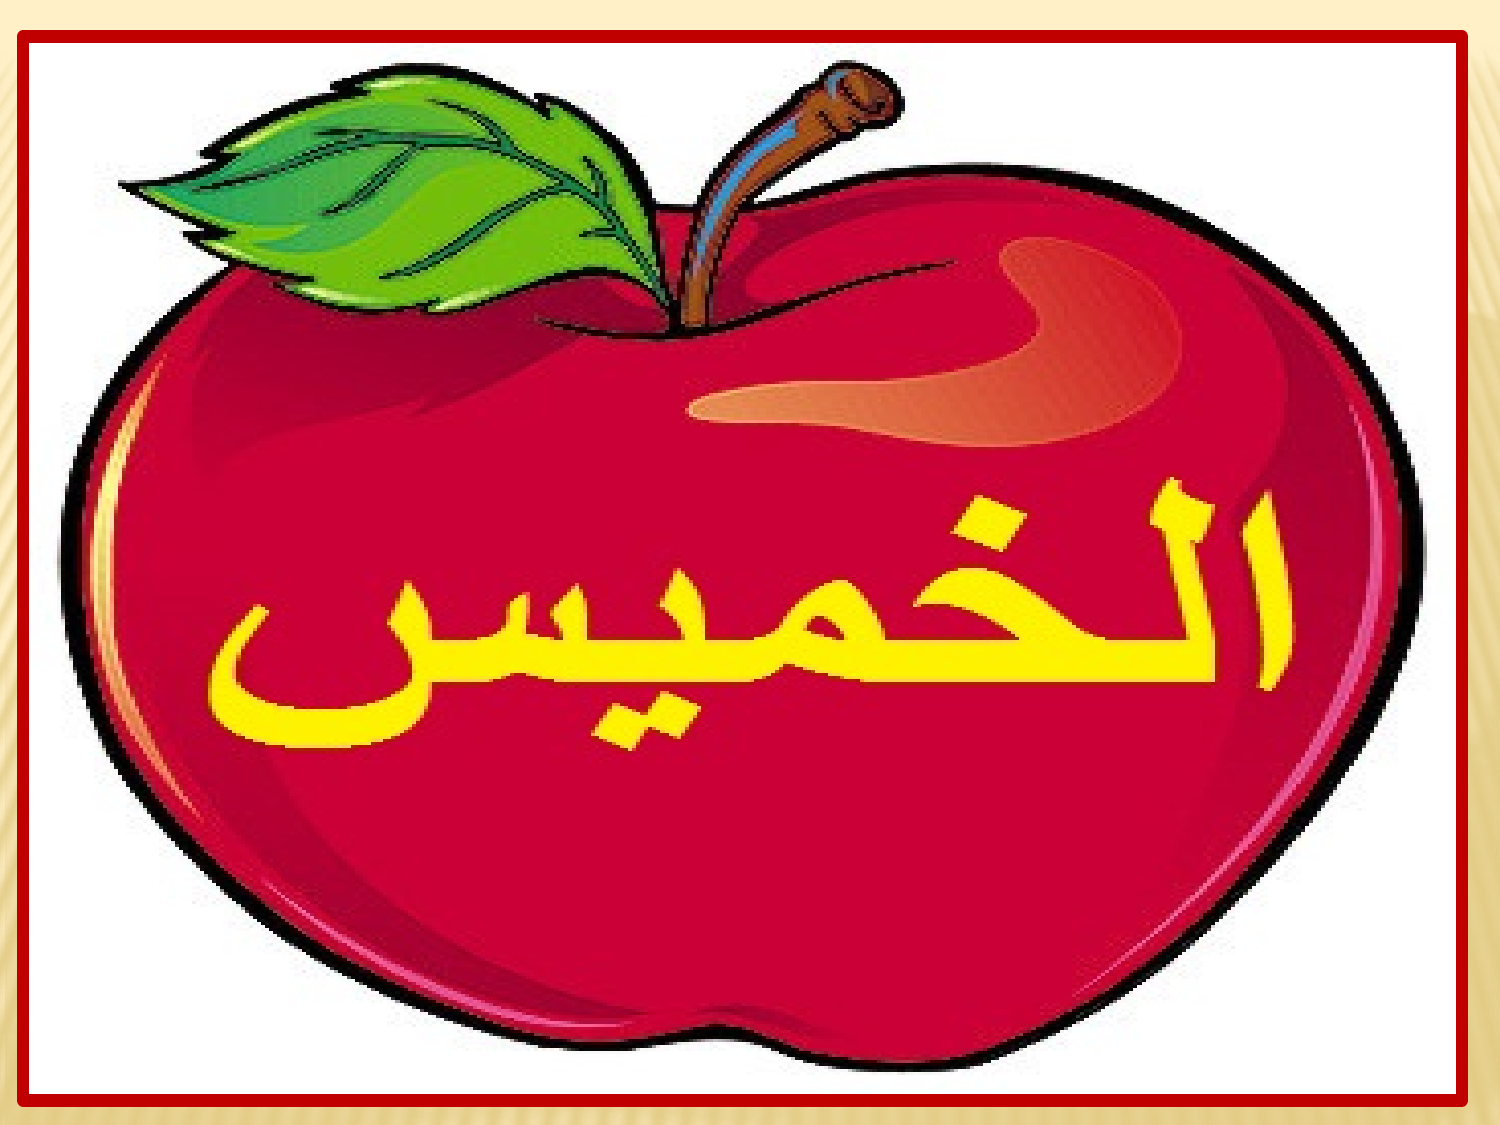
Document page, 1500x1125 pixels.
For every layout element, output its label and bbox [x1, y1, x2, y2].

picture [29, 42, 1456, 1095]
